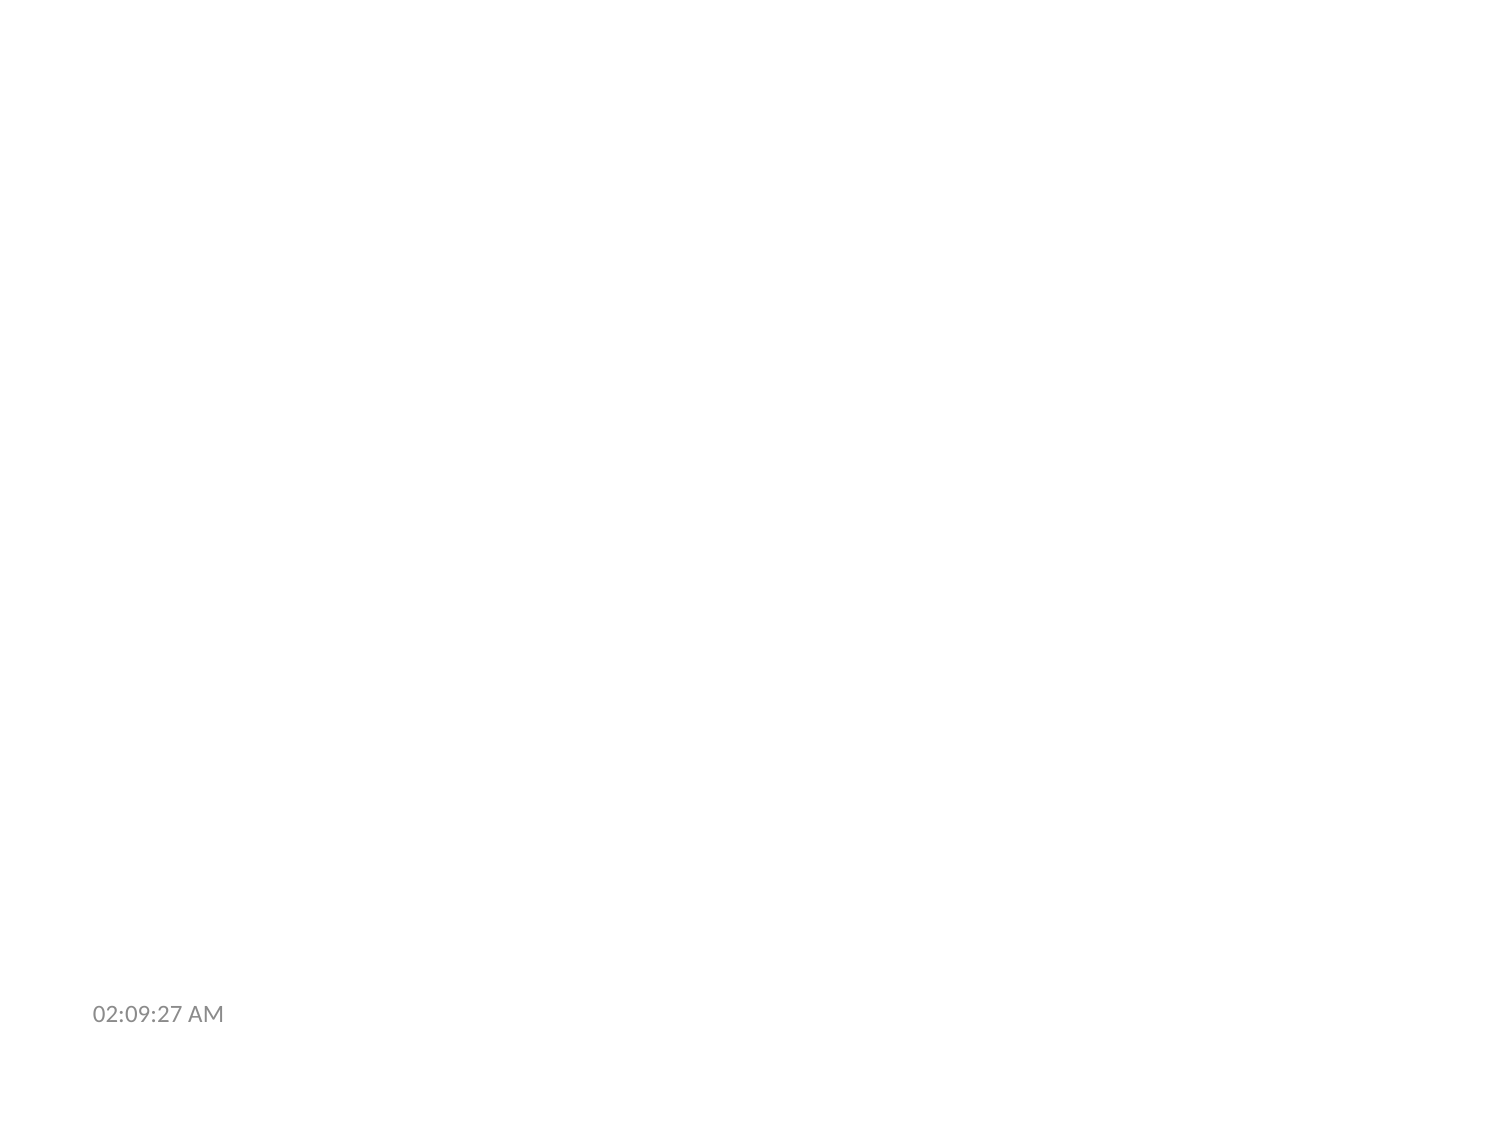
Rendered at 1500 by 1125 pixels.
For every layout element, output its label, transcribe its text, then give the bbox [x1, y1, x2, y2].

text_box 3:35:09 PM [77, 982, 428, 1043]
